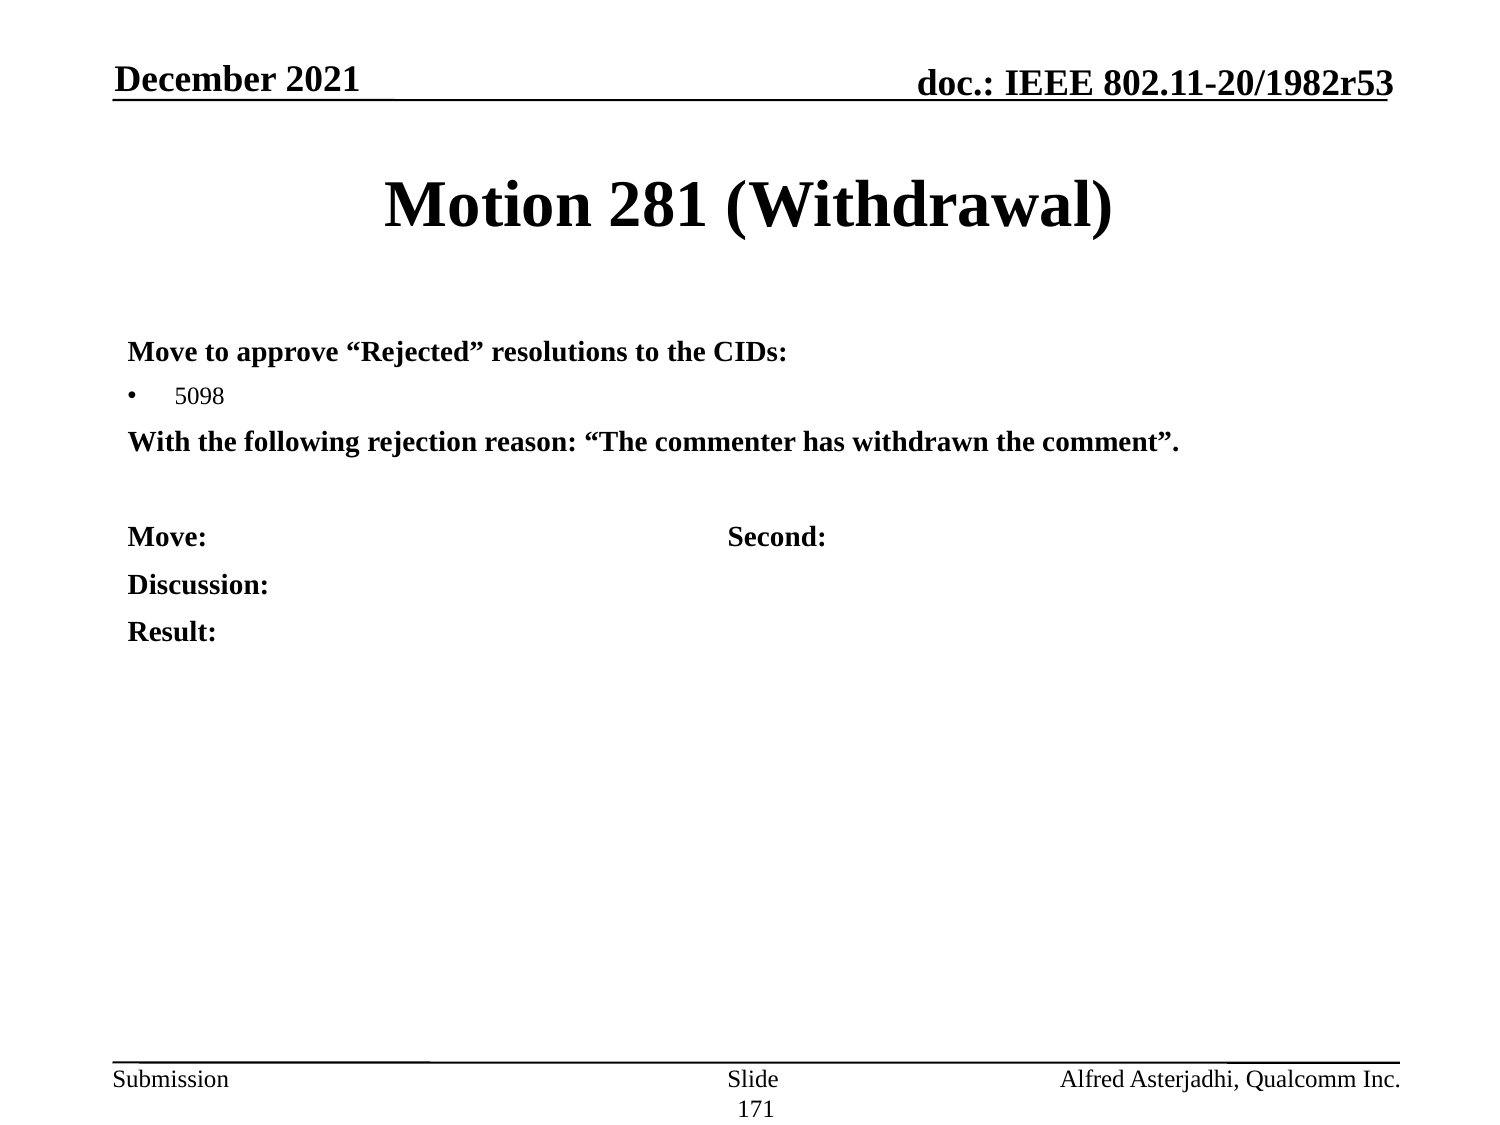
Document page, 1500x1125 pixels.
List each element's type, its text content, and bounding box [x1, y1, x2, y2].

list Move to approve “Rejected” resolutions to the CIDs: 5098 With the following rejection reason: “The commenter has withdrawn the comment”. Move: Second: Discussion: Result: [112, 324, 1388, 1063]
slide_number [114, 54, 423, 100]
title Motion 281 (Withdrawal) [112, 112, 1388, 288]
footer Alfred Asterjadhi, Qualcomm Inc. [878, 1061, 1402, 1093]
slide_number Slide 171 [712, 1061, 800, 1123]
